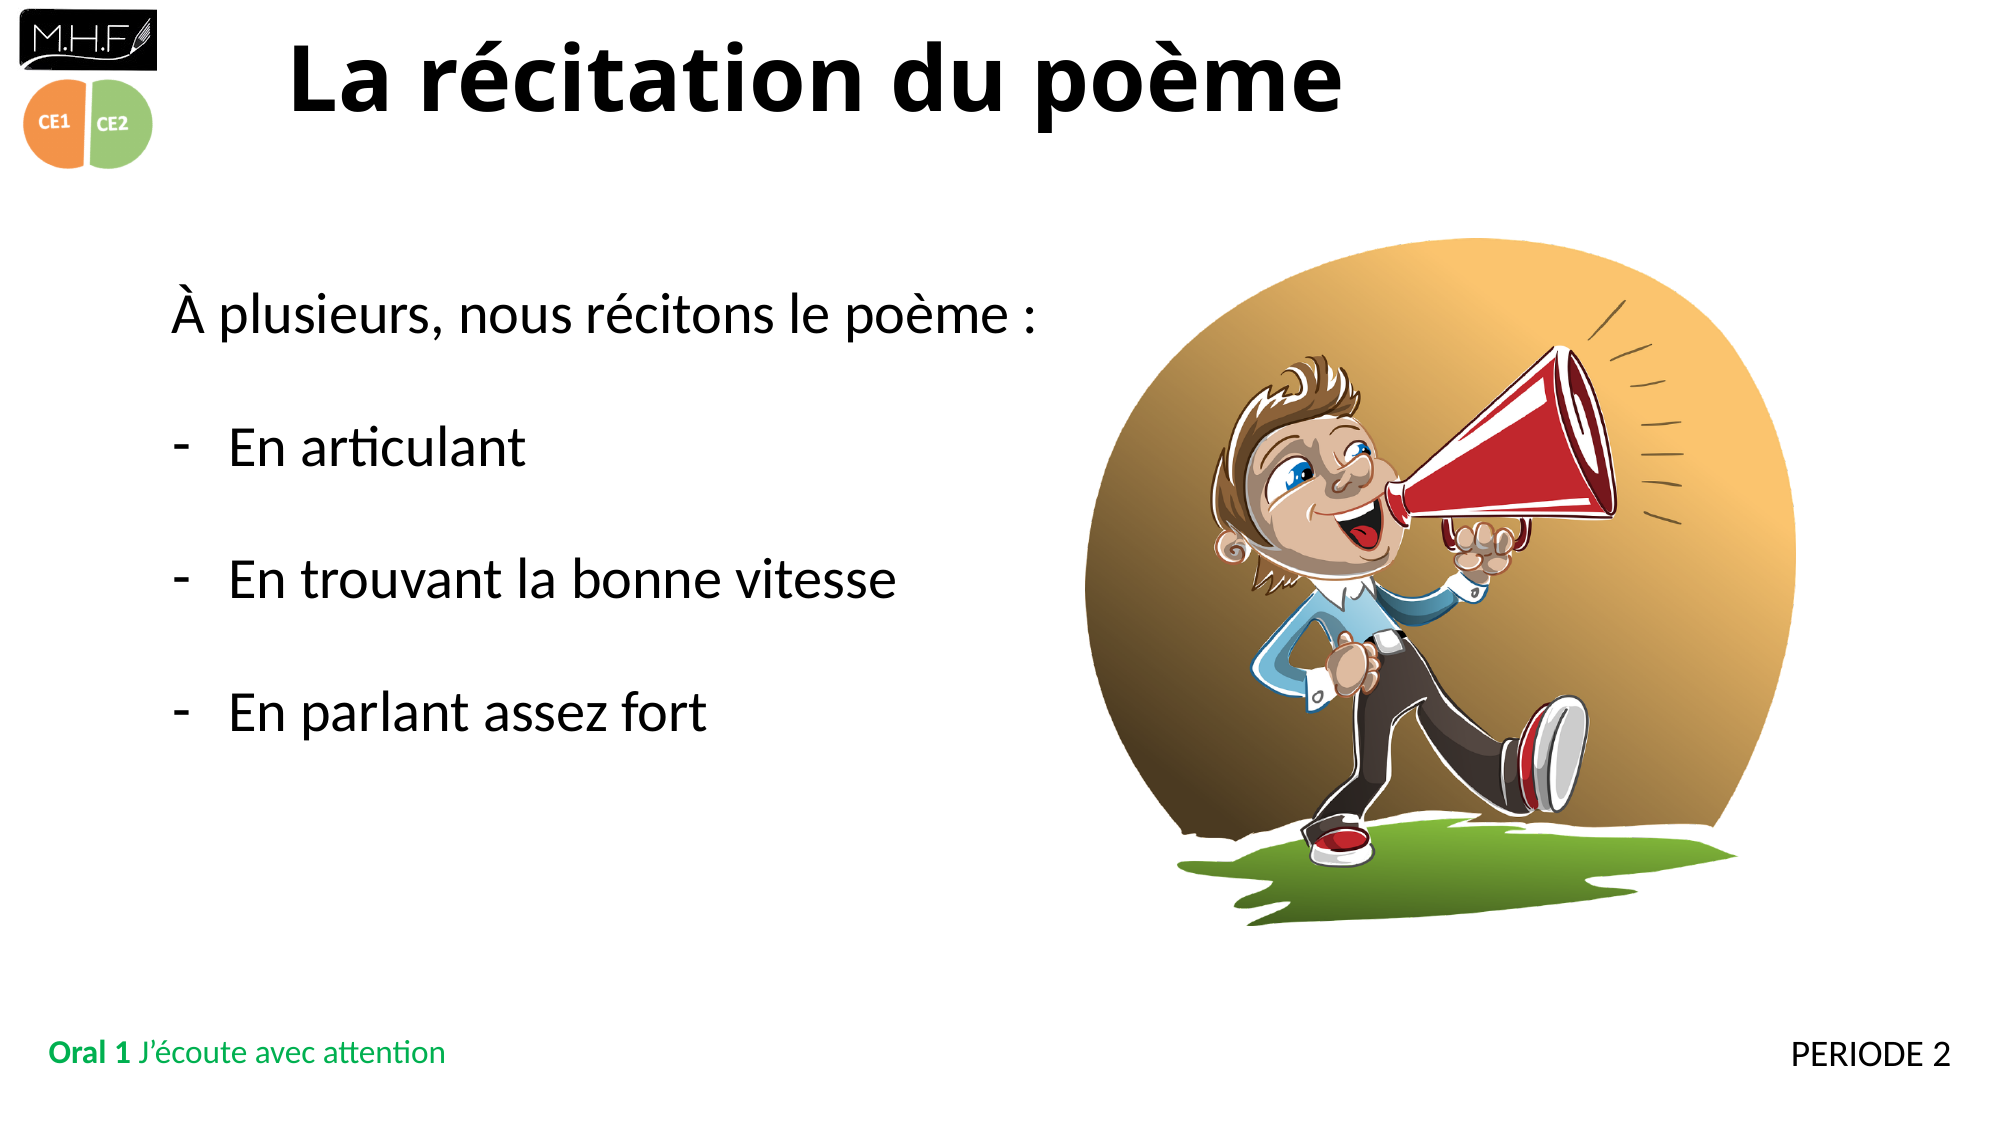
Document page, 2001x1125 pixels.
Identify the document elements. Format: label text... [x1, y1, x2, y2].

picture [1085, 238, 1796, 926]
list À plusieurs, nous récitons le poème : En articulant En trouvant la bonne vitesse En parlant assez fort [156, 225, 1882, 940]
text_box Oral 1 J’écoute avec attention [33, 1023, 1034, 1078]
title La récitation du poème [271, 7, 1818, 156]
picture [1, 7, 177, 207]
text_box PERIODE 2 [1362, 1021, 1967, 1082]
